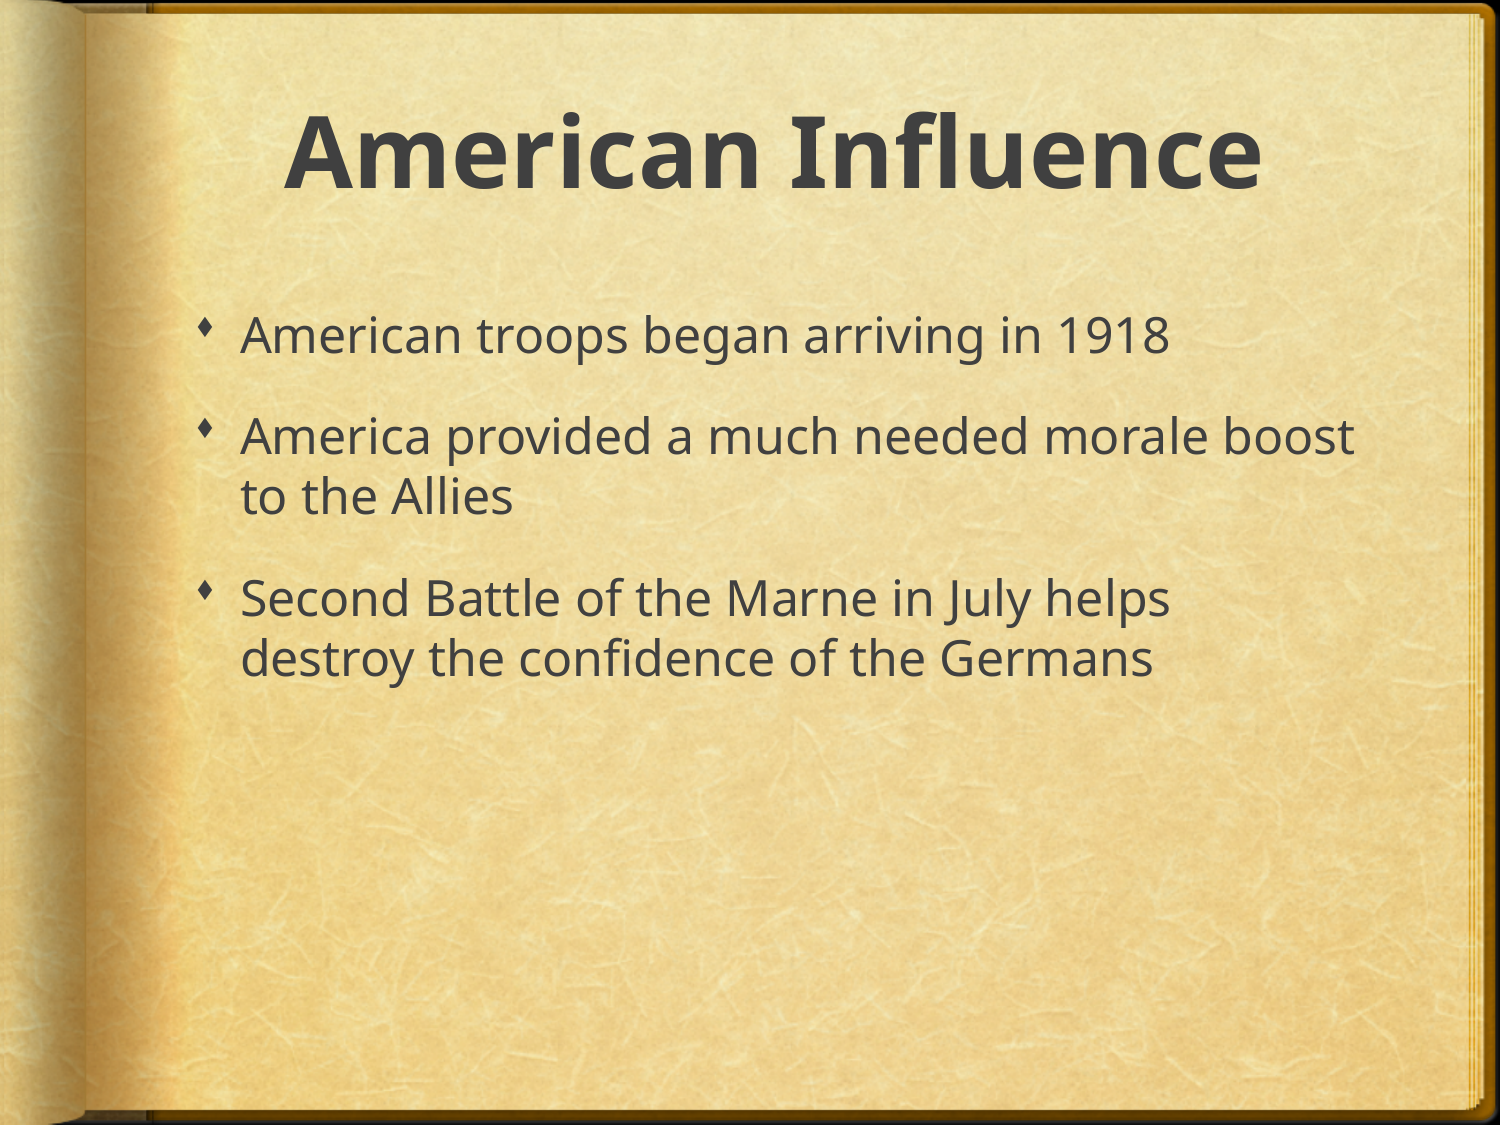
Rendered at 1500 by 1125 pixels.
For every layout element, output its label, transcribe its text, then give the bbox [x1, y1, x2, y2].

title American Influence [178, 45, 1372, 265]
picture [0, 0, 1500, 1125]
list American troops began arriving in 1918 America provided a much needed morale boost to the Allies Second Battle of the Marne in July helps destroy the confidence of the Germans [178, 295, 1372, 1005]
